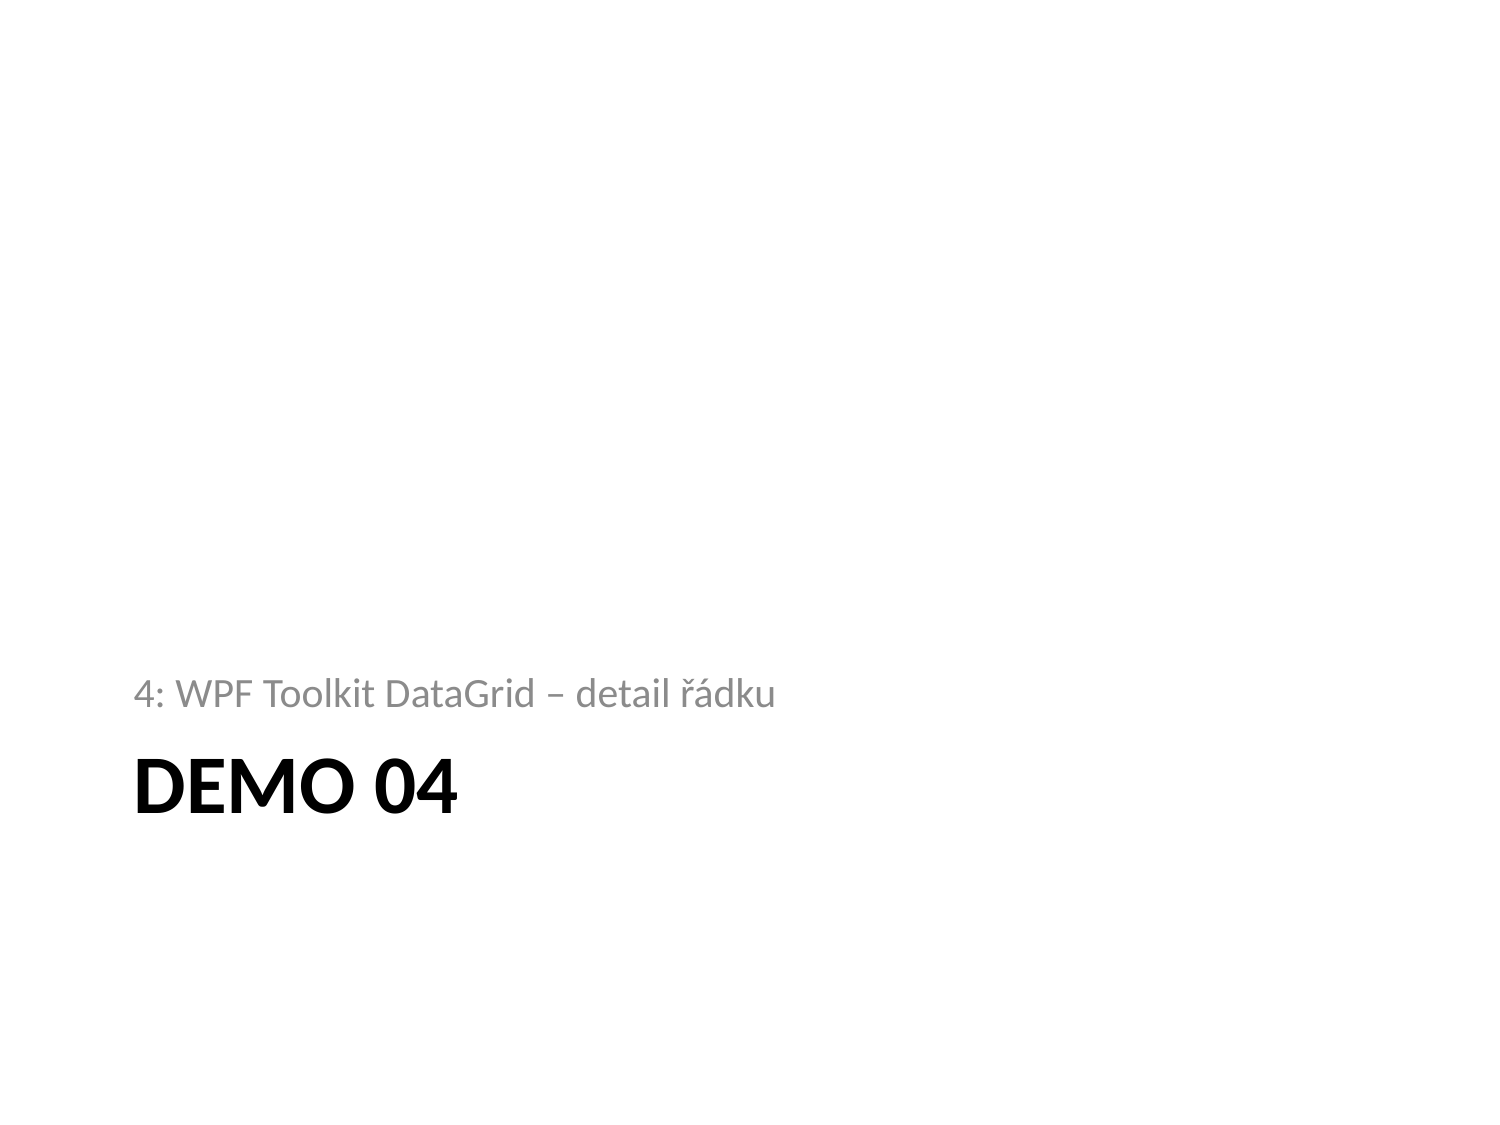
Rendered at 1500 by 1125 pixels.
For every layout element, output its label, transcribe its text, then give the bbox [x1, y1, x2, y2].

title DEMO 04 [118, 723, 1394, 947]
list 4: WPF Toolkit DataGrid – detail řádku [118, 476, 1394, 723]
